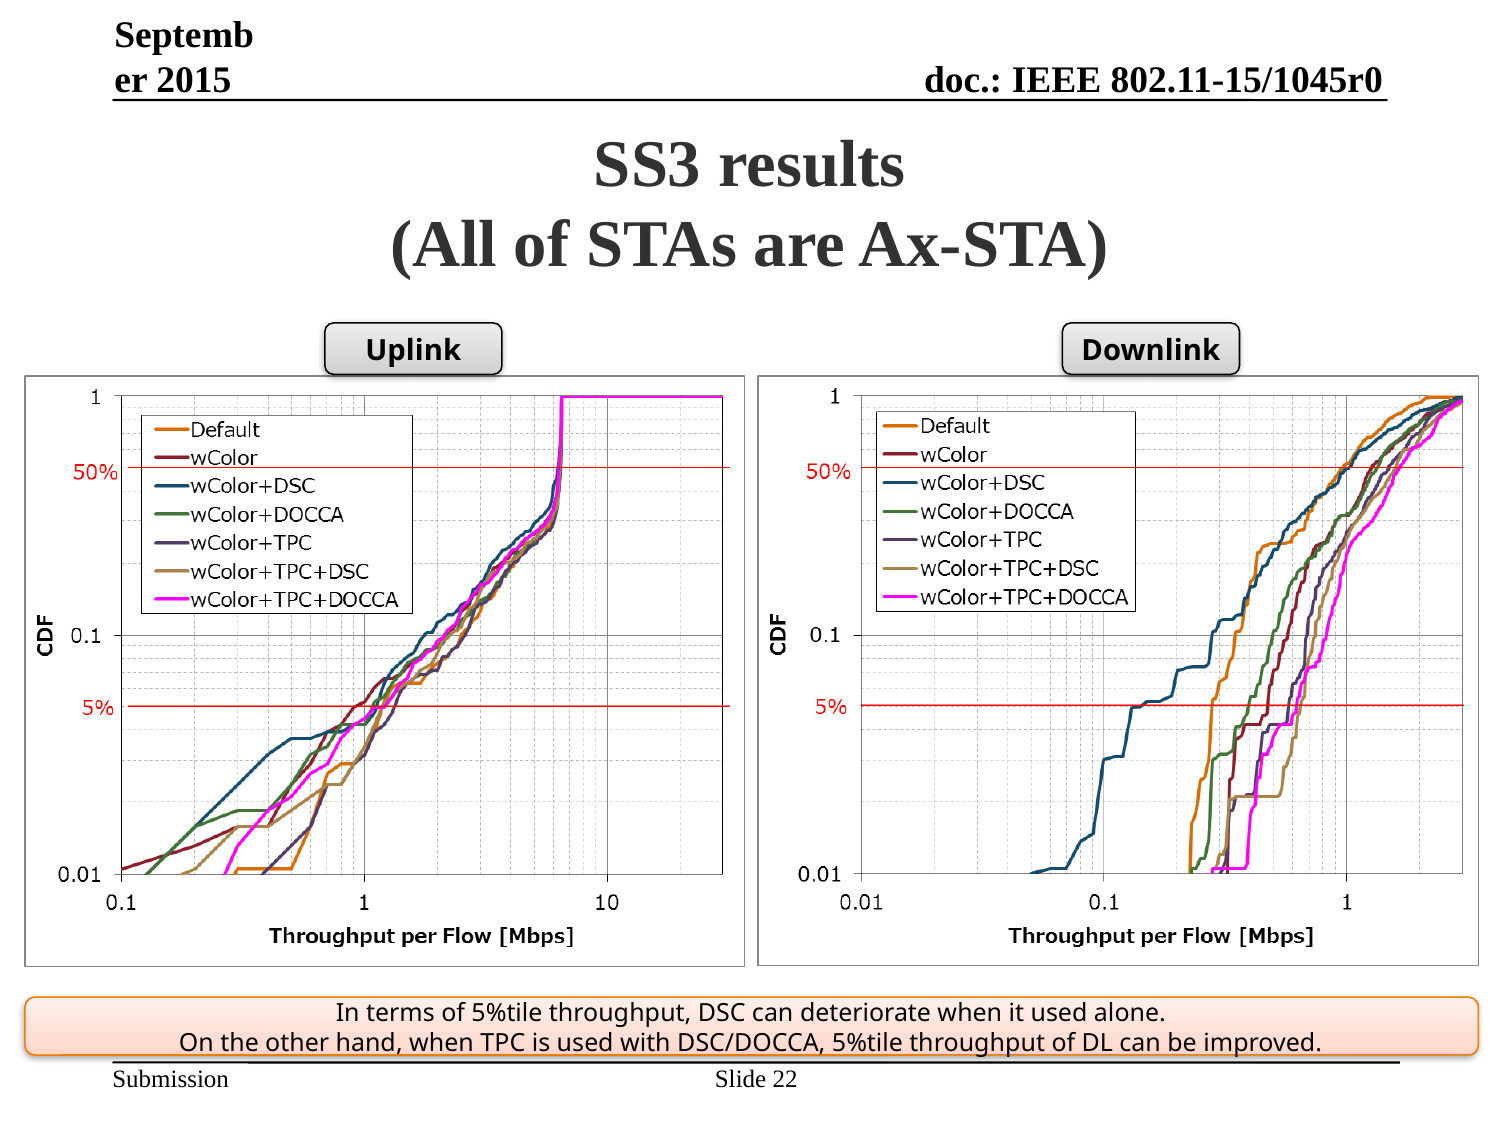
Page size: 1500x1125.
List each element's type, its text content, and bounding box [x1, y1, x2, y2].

text_box Downlink [1061, 322, 1241, 373]
text_box In terms of 5%tile throughput, DSC can deteriorate when it used alone. On the other hand, when TPC is used with DSC/DOCCA, 5%tile throughput of DL can be improved. [24, 996, 1480, 1056]
text_box Uplink [324, 322, 503, 373]
picture [24, 374, 746, 967]
slide_number Slide 22 [712, 1063, 800, 1093]
title SS3 results (All of STAs are Ax-STA) [112, 112, 1388, 288]
picture [757, 374, 1479, 966]
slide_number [114, 54, 270, 101]
